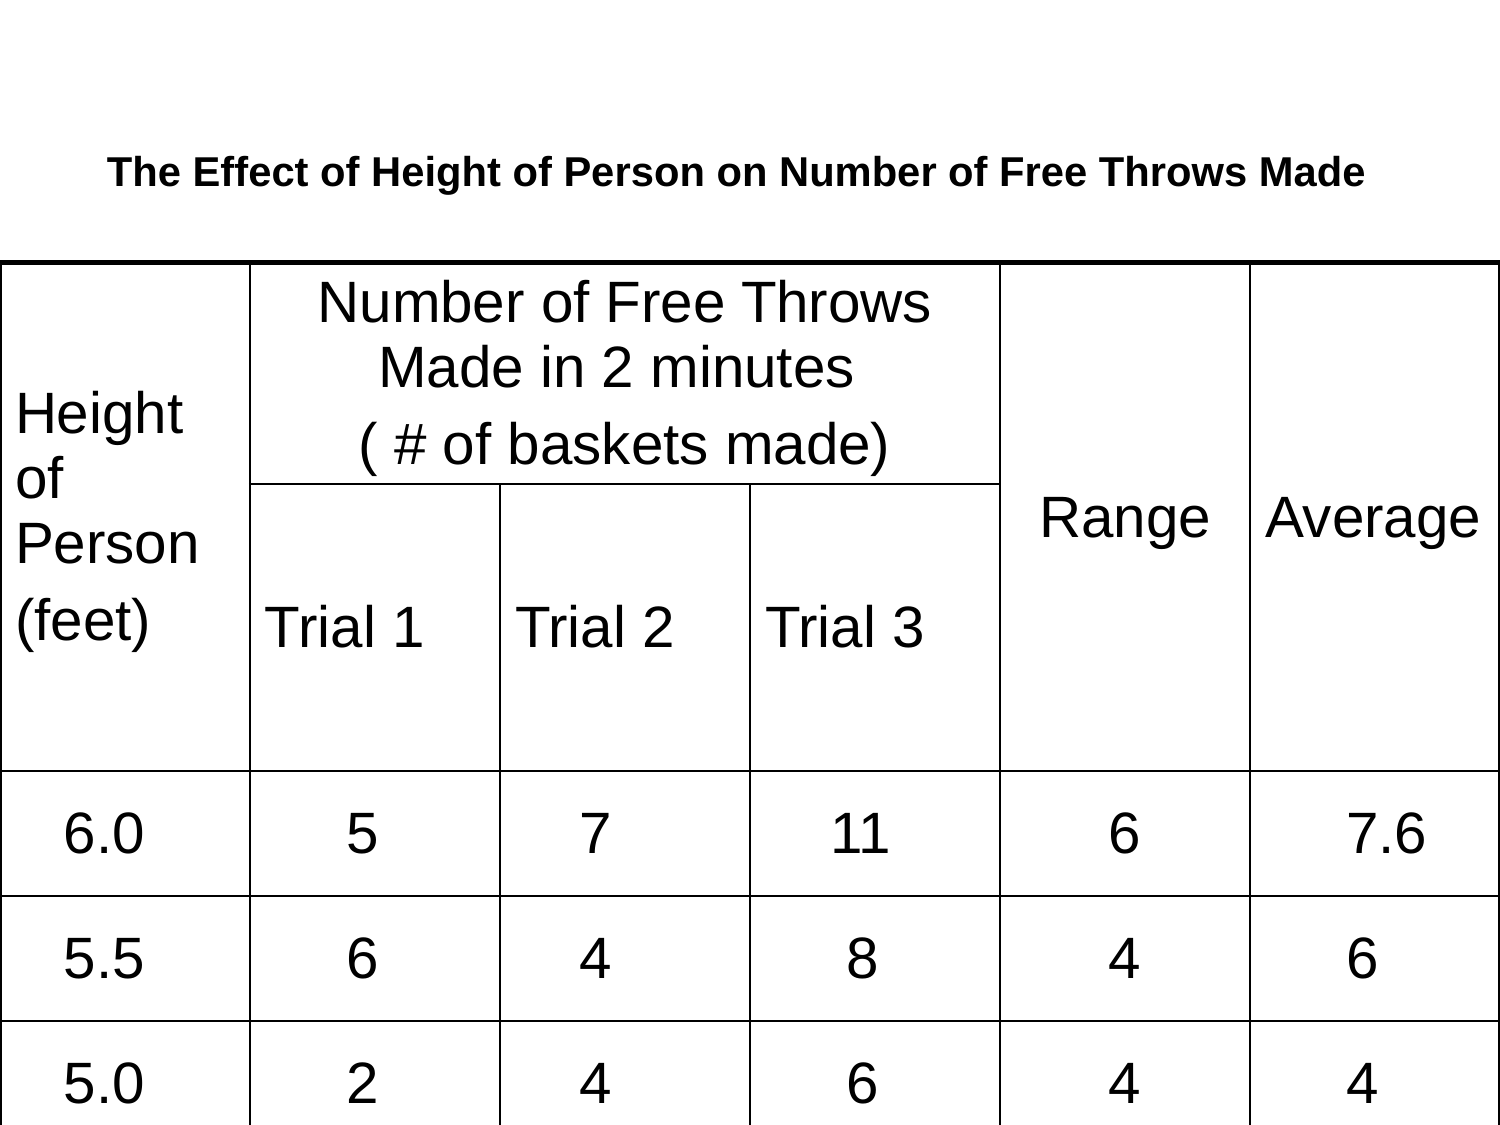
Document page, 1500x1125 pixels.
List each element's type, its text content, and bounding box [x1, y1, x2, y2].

table_cell 5.5 [2, 897, 249, 1020]
table_cell 6.0 [2, 772, 249, 895]
text_box The Effect of Height of Person on Number of Free Throws Made [0, 137, 1463, 203]
table_cell 4 [1001, 1022, 1249, 1125]
table_cell 4 [501, 1022, 749, 1125]
table_cell 2 [251, 1022, 499, 1125]
table_cell 11 [751, 772, 999, 895]
table_header Range [1001, 265, 1249, 770]
table_cell 5 [251, 772, 499, 895]
table_header Number of Free Throws Made in 2 minutes ( # of baskets made) [251, 265, 999, 483]
table_header Height of Person (feet) [2, 265, 249, 770]
table_cell 7 [501, 772, 749, 895]
table_cell 4 [1001, 897, 1249, 1020]
table_cell 5.0 [2, 1022, 249, 1125]
table_cell 7.6 [1251, 772, 1498, 895]
table_cell 8 [751, 897, 999, 1020]
table_header Average [1251, 265, 1498, 770]
table_cell Trial 1 [251, 485, 499, 770]
table_cell Trial 2 [501, 485, 749, 770]
table_cell 6 [251, 897, 499, 1020]
table_cell Trial 3 [751, 485, 999, 770]
table_cell 6 [1251, 897, 1498, 1020]
table_cell 6 [751, 1022, 999, 1125]
table_cell 6 [1001, 772, 1249, 895]
table_cell 4 [501, 897, 749, 1020]
table_cell 4 [1251, 1022, 1498, 1125]
